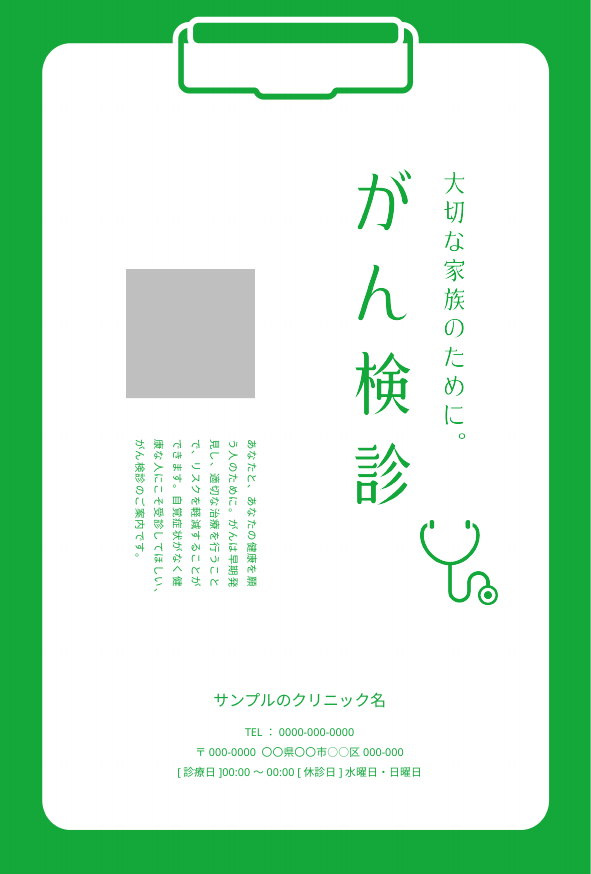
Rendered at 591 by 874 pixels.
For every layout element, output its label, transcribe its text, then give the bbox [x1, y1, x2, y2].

text_box TEL：0000-000-0000 〒000-0000 〇〇県〇〇市○○区000-000 [診療日]00:00～00:00 [休診日]水曜日・日曜日 [126, 711, 473, 786]
text_box あなたと、あなたの健康を願う人のために。がんは早期発見し、適切な治療を行うことで、リスクを軽減することができます。自覚症状がなく健康な人にこそ受診してほしい、がん検診のご案内です。 [109, 424, 273, 605]
text_box サンプルのクリニック名 [175, 682, 424, 711]
picture [0, 0, 591, 874]
text_box [125, 268, 256, 399]
